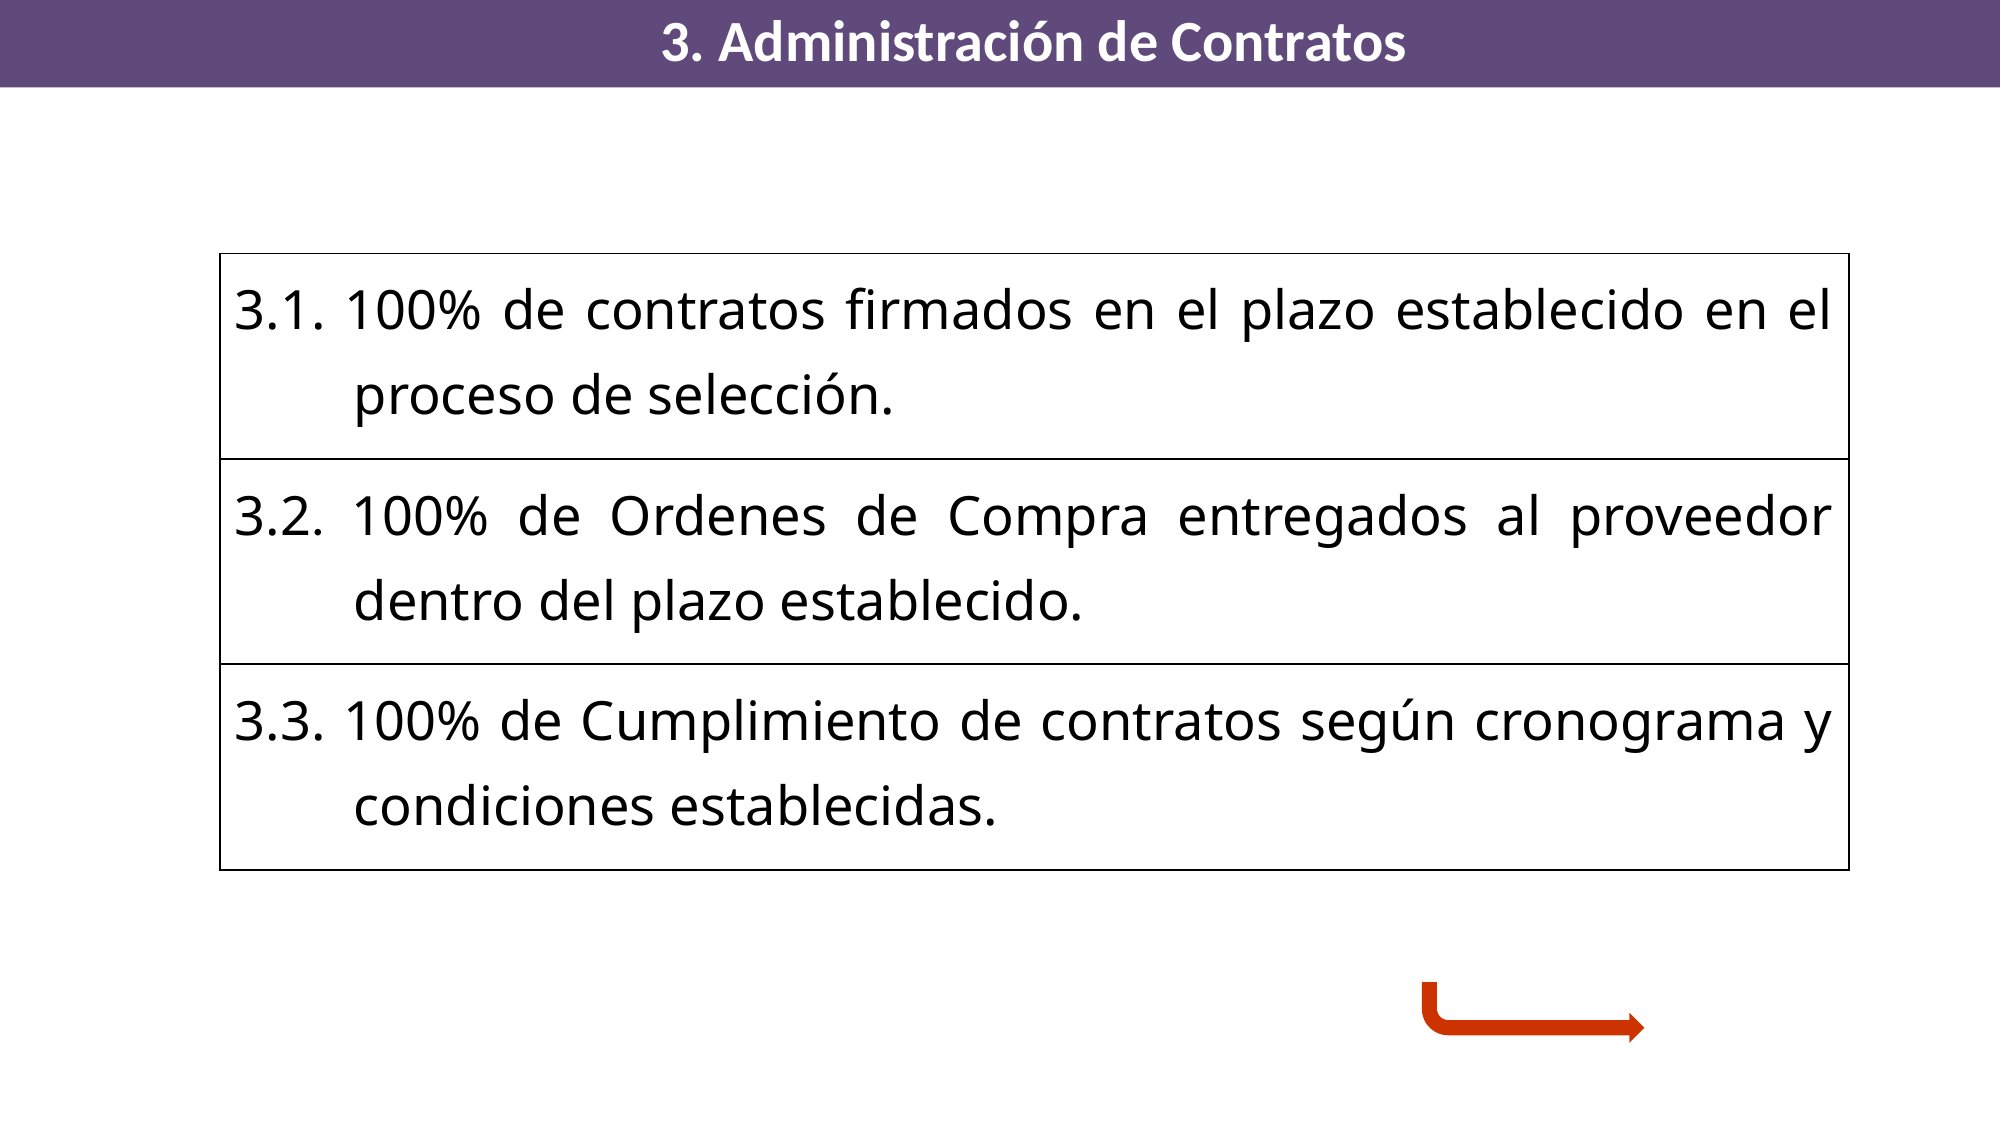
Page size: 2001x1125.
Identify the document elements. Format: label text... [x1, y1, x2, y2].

table_cell 3.2. 100% de Ordenes de Compra entregados al proveedor dentro del plazo establecido. [221, 460, 1848, 663]
table_header 3.1. 100% de contratos firmados en el plazo establecido en el proceso de selección. [221, 254, 1848, 458]
text_box 3. Administración de Contratos [412, 0, 1655, 81]
table_cell 3.3. 100% de Cumplimiento de contratos según cronograma y condiciones establecidas. [221, 665, 1848, 869]
text_box [1421, 982, 1645, 1043]
text_box [0, 0, 2000, 88]
